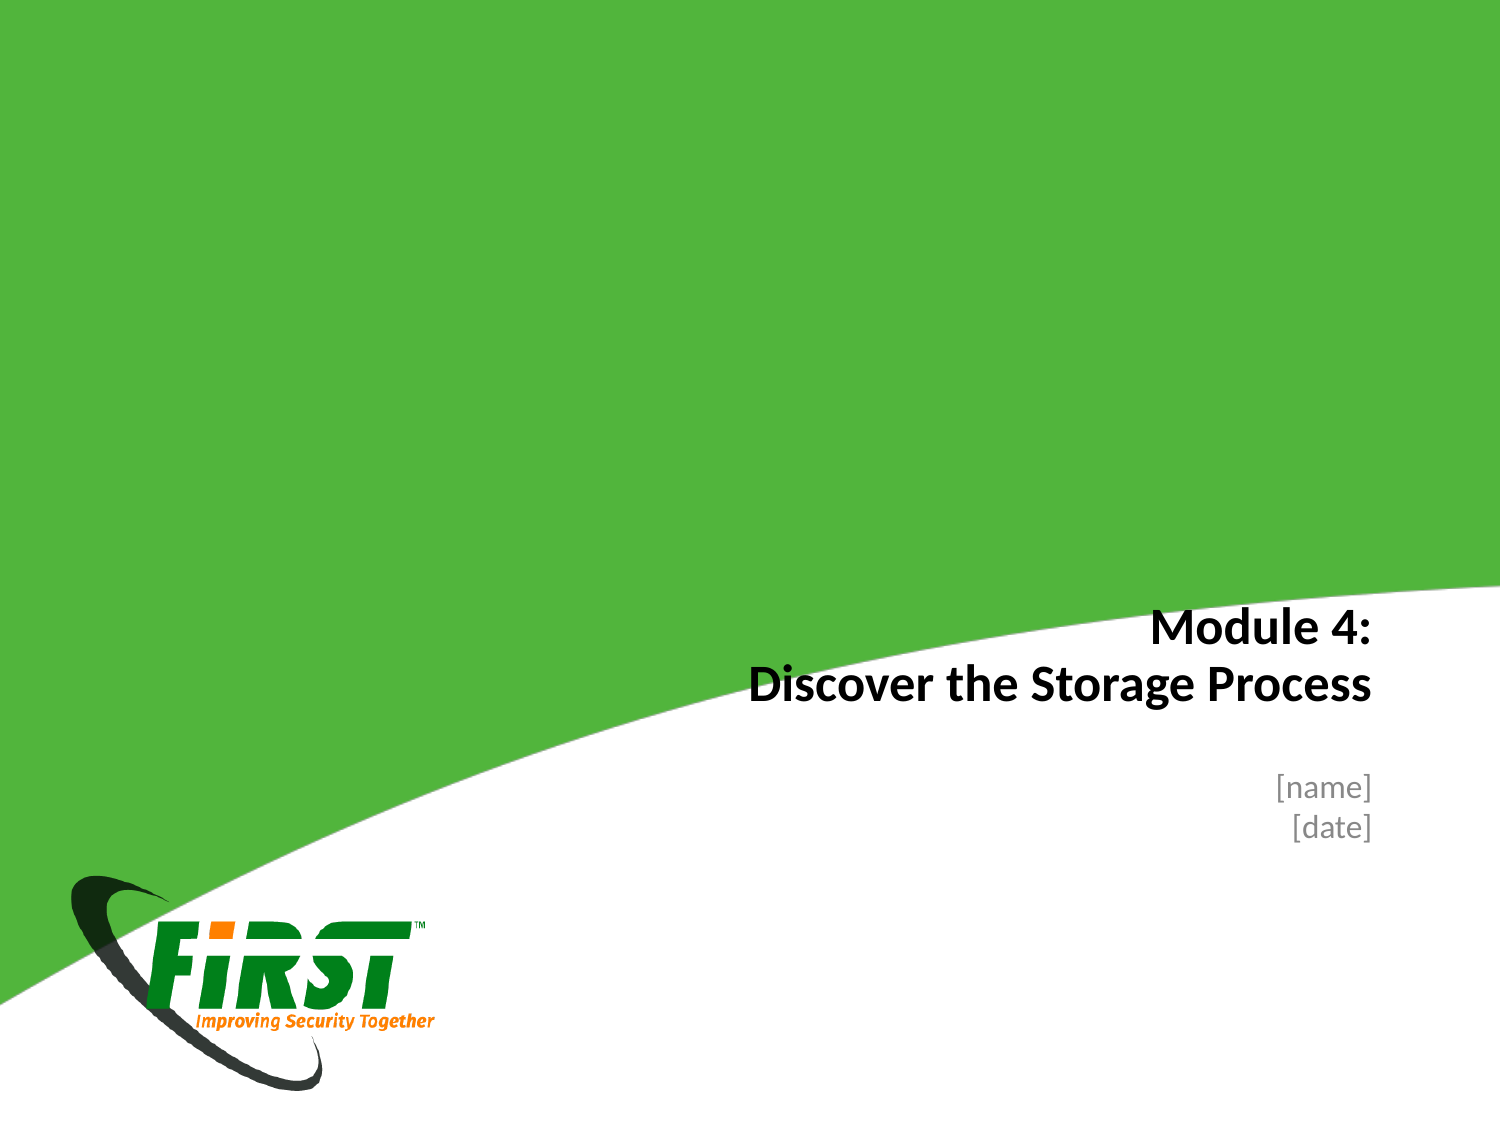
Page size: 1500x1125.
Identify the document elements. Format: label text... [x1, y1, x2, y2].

text_box [name] [date] [587, 757, 1388, 908]
picture [0, 0, 1500, 1125]
text_box Module 4: Discover the Storage Process [499, 598, 1388, 714]
